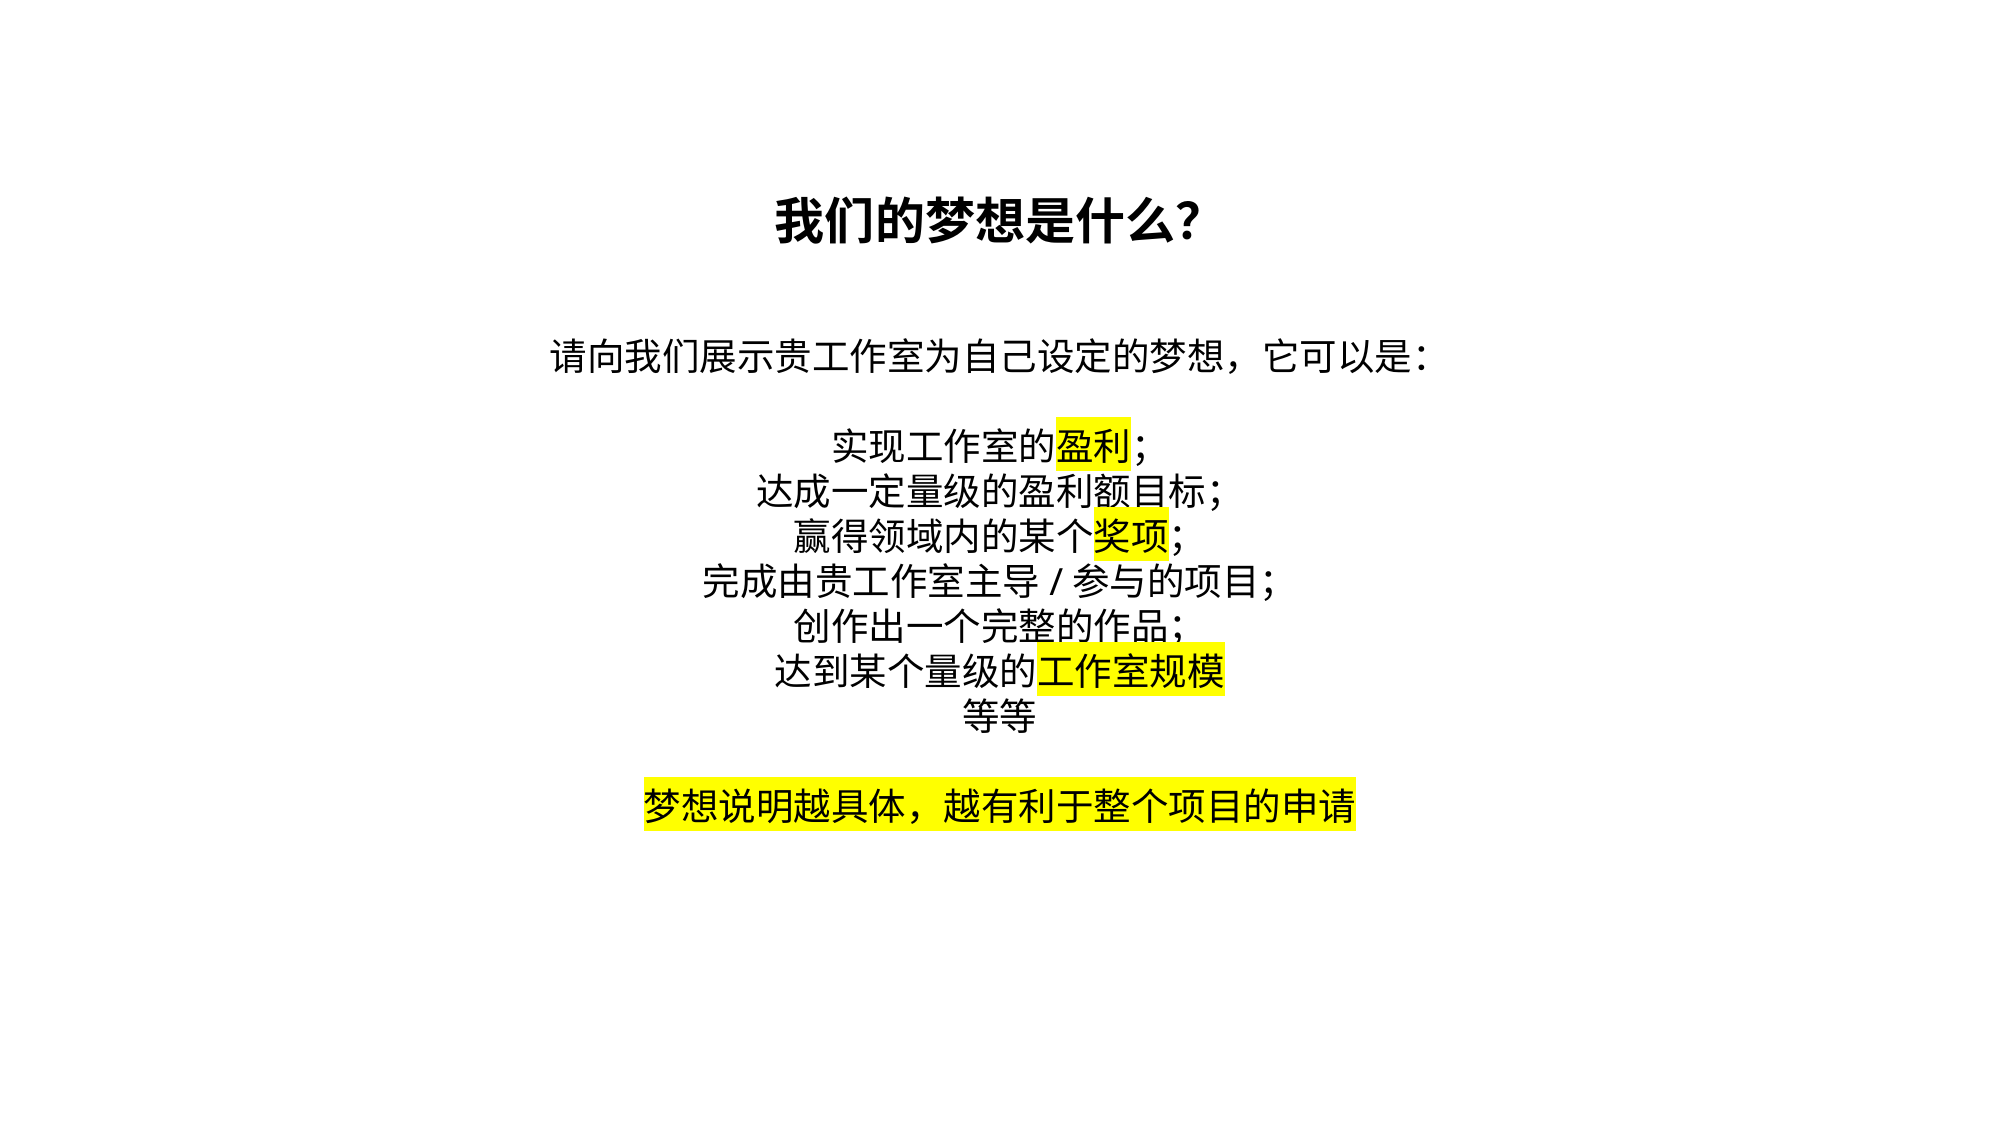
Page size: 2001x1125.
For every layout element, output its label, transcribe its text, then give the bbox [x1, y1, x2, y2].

text_box 请向我们展示贵工作室为自己设定的梦想，它可以是： 实现工作室的盈利； 达成一定量级的盈利额目标； 赢得领域内的某个奖项； 完成由贵工作室主导/参与的项目； 创作出一个完整的作品； 达到某个量级的工作室规模 等等 梦想说明越具体，越有利于整个项目的申请 [329, 325, 1671, 835]
text_box 我们的梦想是什么？ [329, 182, 1671, 258]
